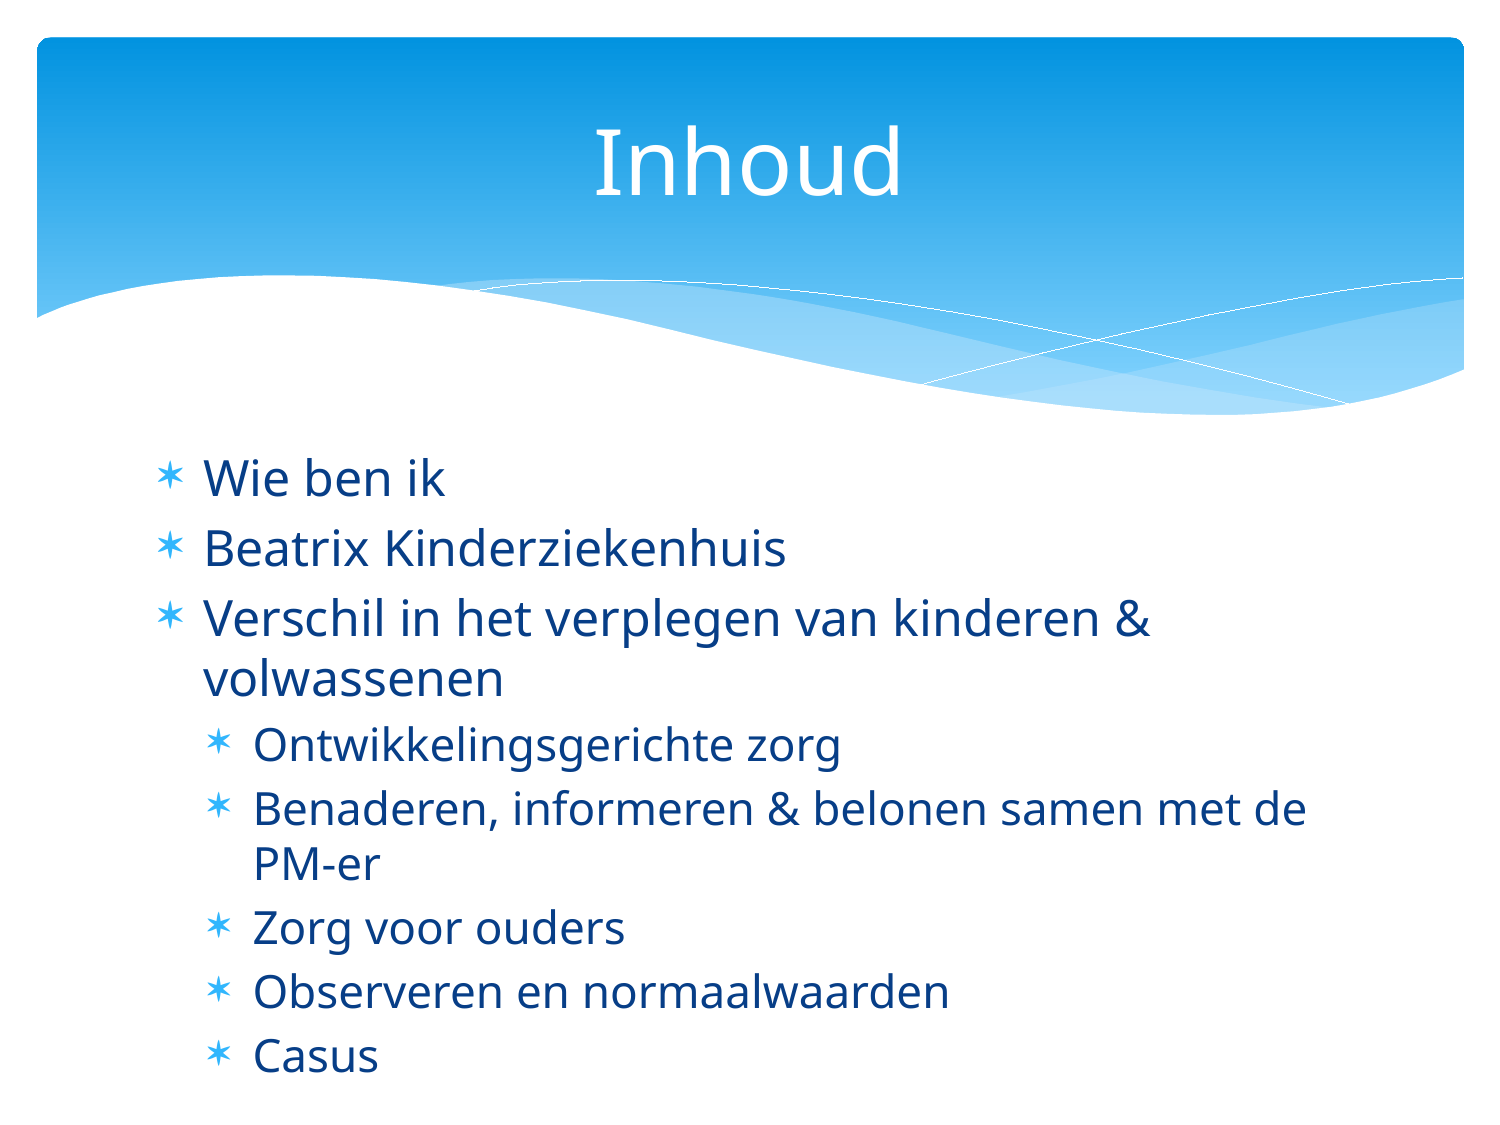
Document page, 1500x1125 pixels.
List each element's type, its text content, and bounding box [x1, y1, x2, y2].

title Inhoud [75, 55, 1425, 261]
list Wie ben ik Beatrix Kinderziekenhuis Verschil in het verplegen van kinderen & volwassenen Ontwikkelingsgerichte zorg Benaderen, informeren & belonen samen met de PM-er Zorg voor ouders Observeren en normaalwaarden Casus [143, 438, 1359, 1005]
